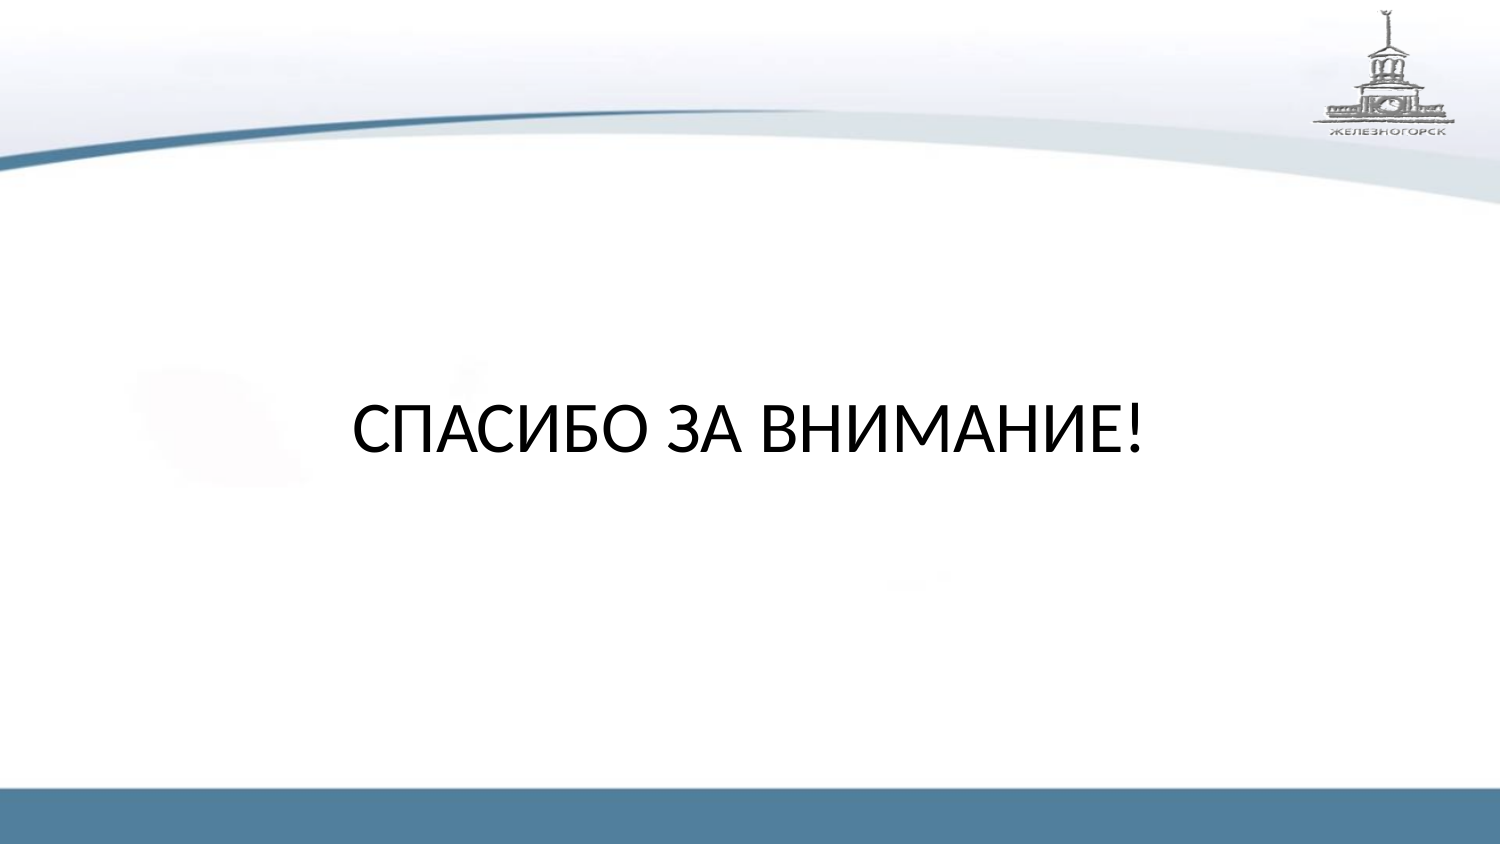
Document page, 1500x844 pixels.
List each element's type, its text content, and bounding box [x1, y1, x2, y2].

picture [1304, 0, 1459, 139]
list СПАСИБО ЗА ВНИМАНИЕ! [64, 102, 1436, 614]
